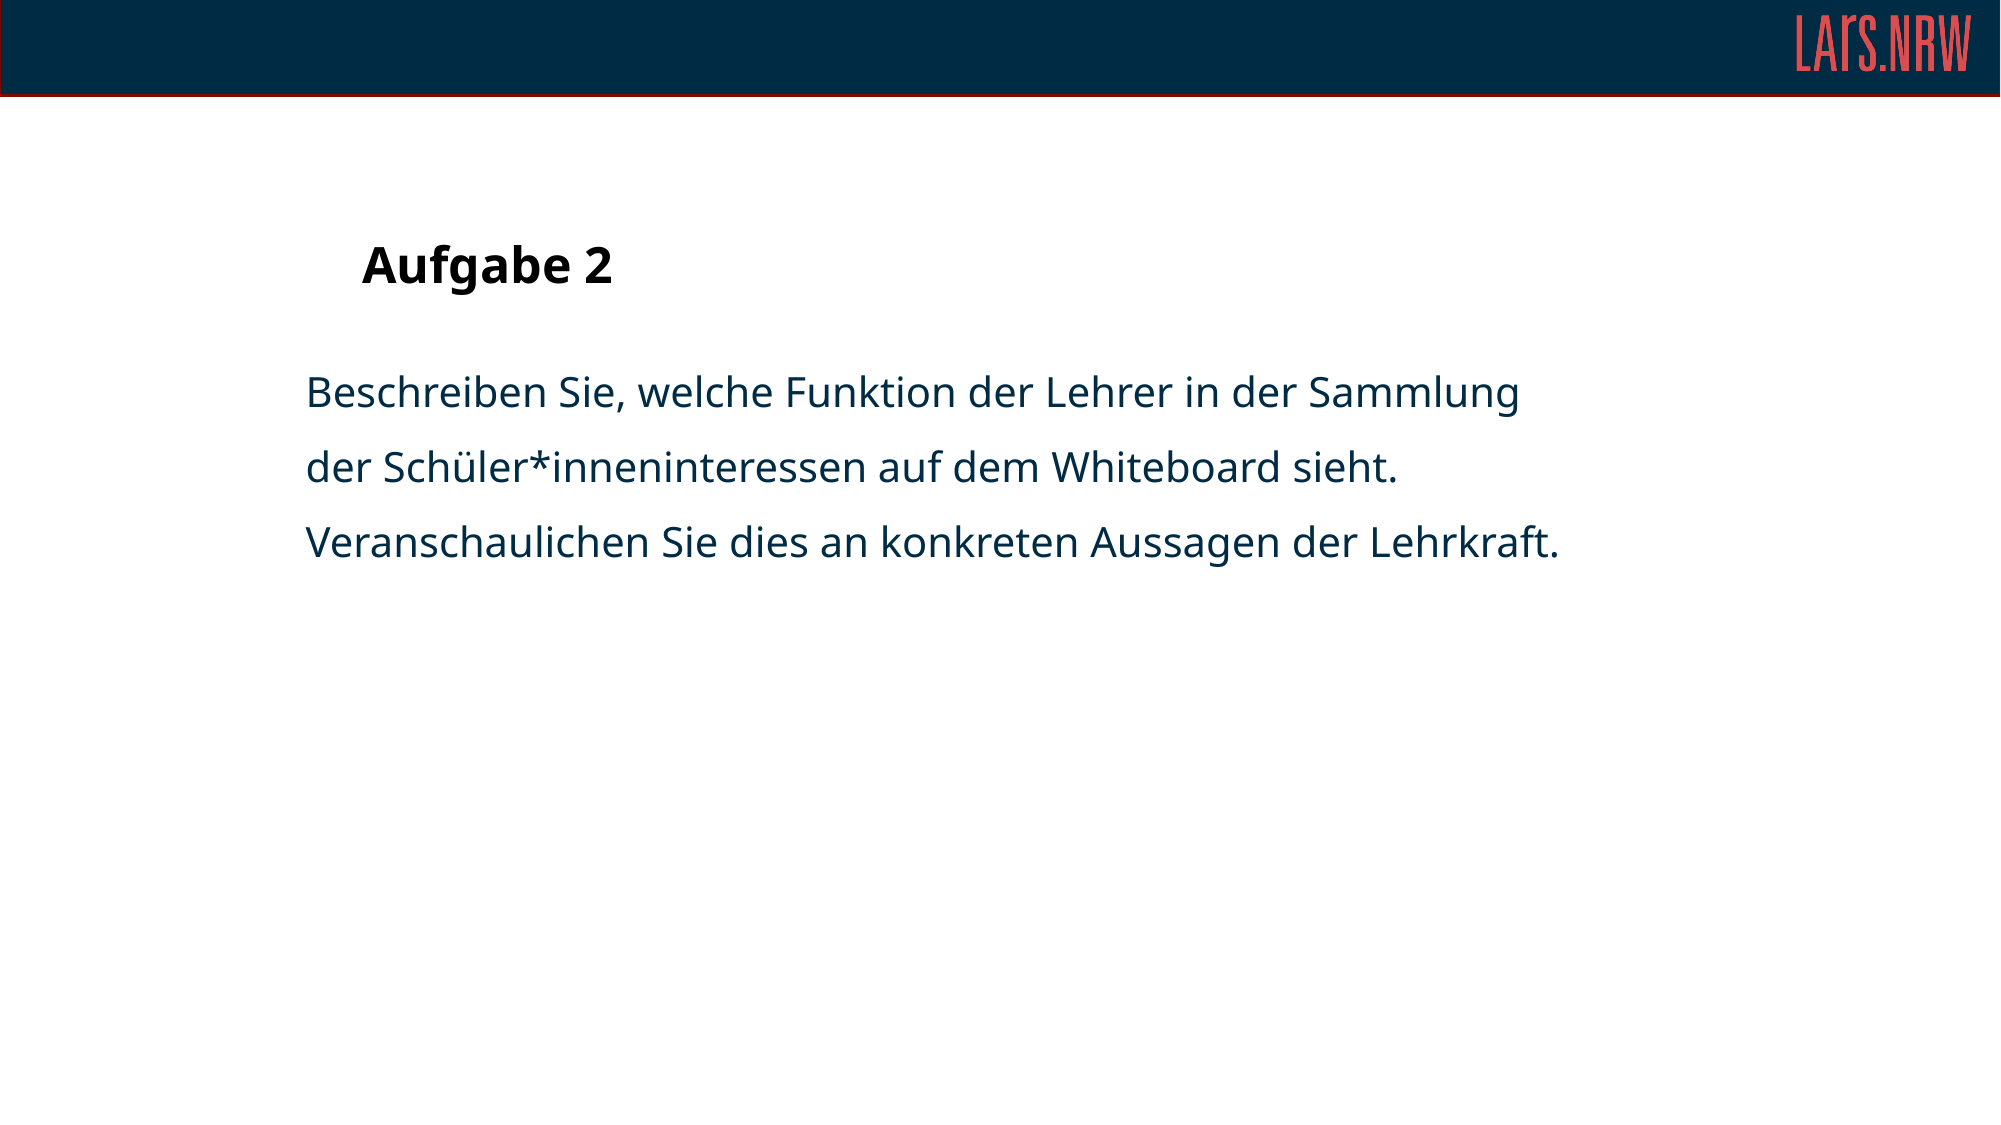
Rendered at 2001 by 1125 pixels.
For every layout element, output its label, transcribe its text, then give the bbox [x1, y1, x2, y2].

title Aufgabe 2 [347, 210, 1391, 326]
list Beschreiben Sie, welche Funktion der Lehrer in der Sammlung der Schüler*inneninteressen auf dem Whiteboard sieht. Veranschaulichen Sie dies an konkreten Aussagen der Lehrkraft. [290, 332, 1593, 907]
picture [1779, 3, 1977, 86]
